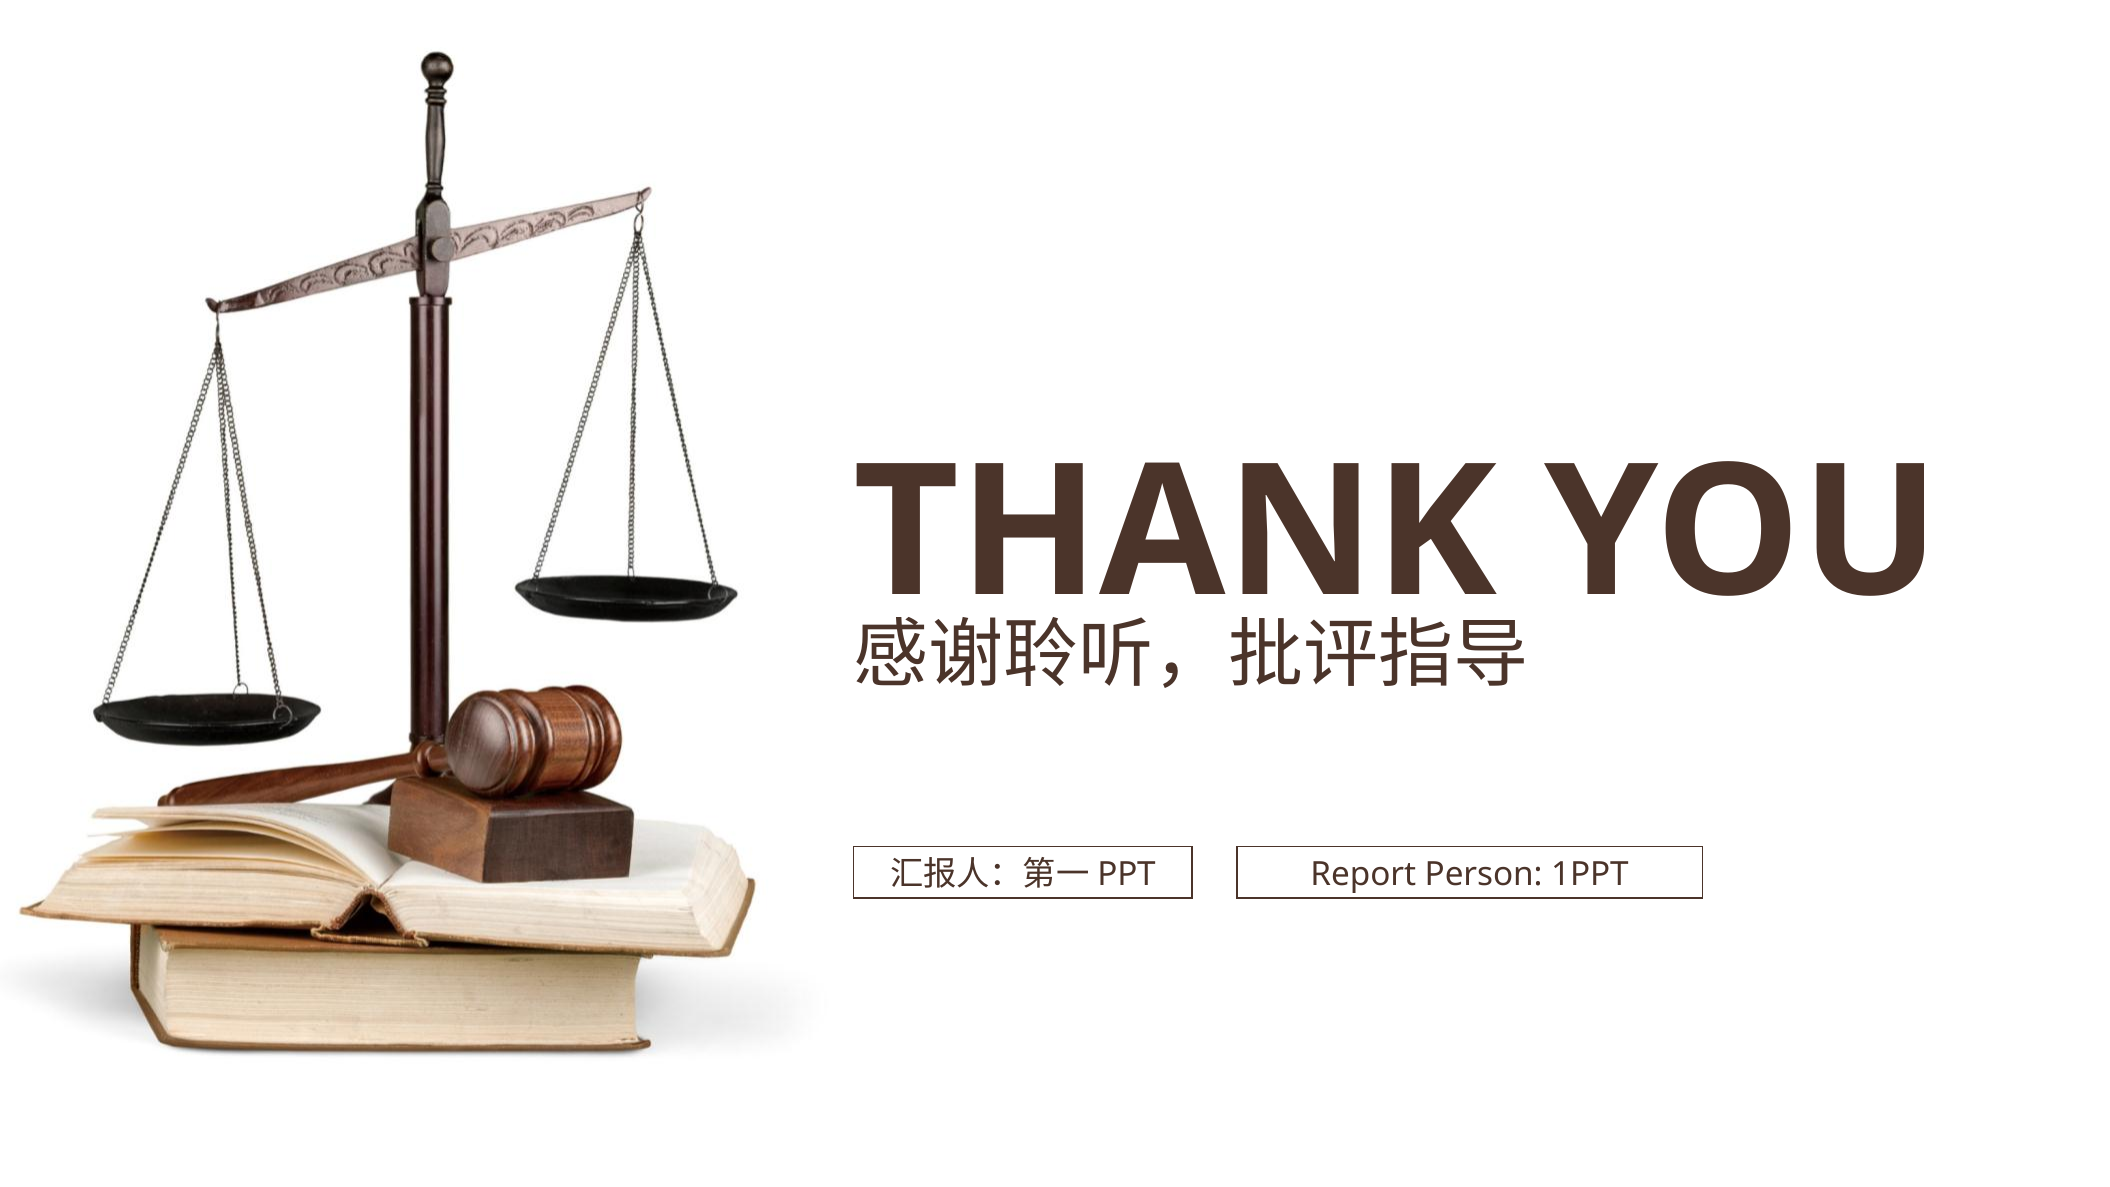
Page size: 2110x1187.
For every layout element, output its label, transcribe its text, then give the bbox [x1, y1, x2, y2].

text_box 感谢聆听，批评指导 [853, 605, 1565, 696]
text_box 汇报人：第一PPT [853, 846, 1193, 899]
text_box [0, 0, 2110, 1187]
text_box Thank you [853, 411, 2003, 632]
text_box Report Person: 1PPT [1237, 846, 1703, 899]
